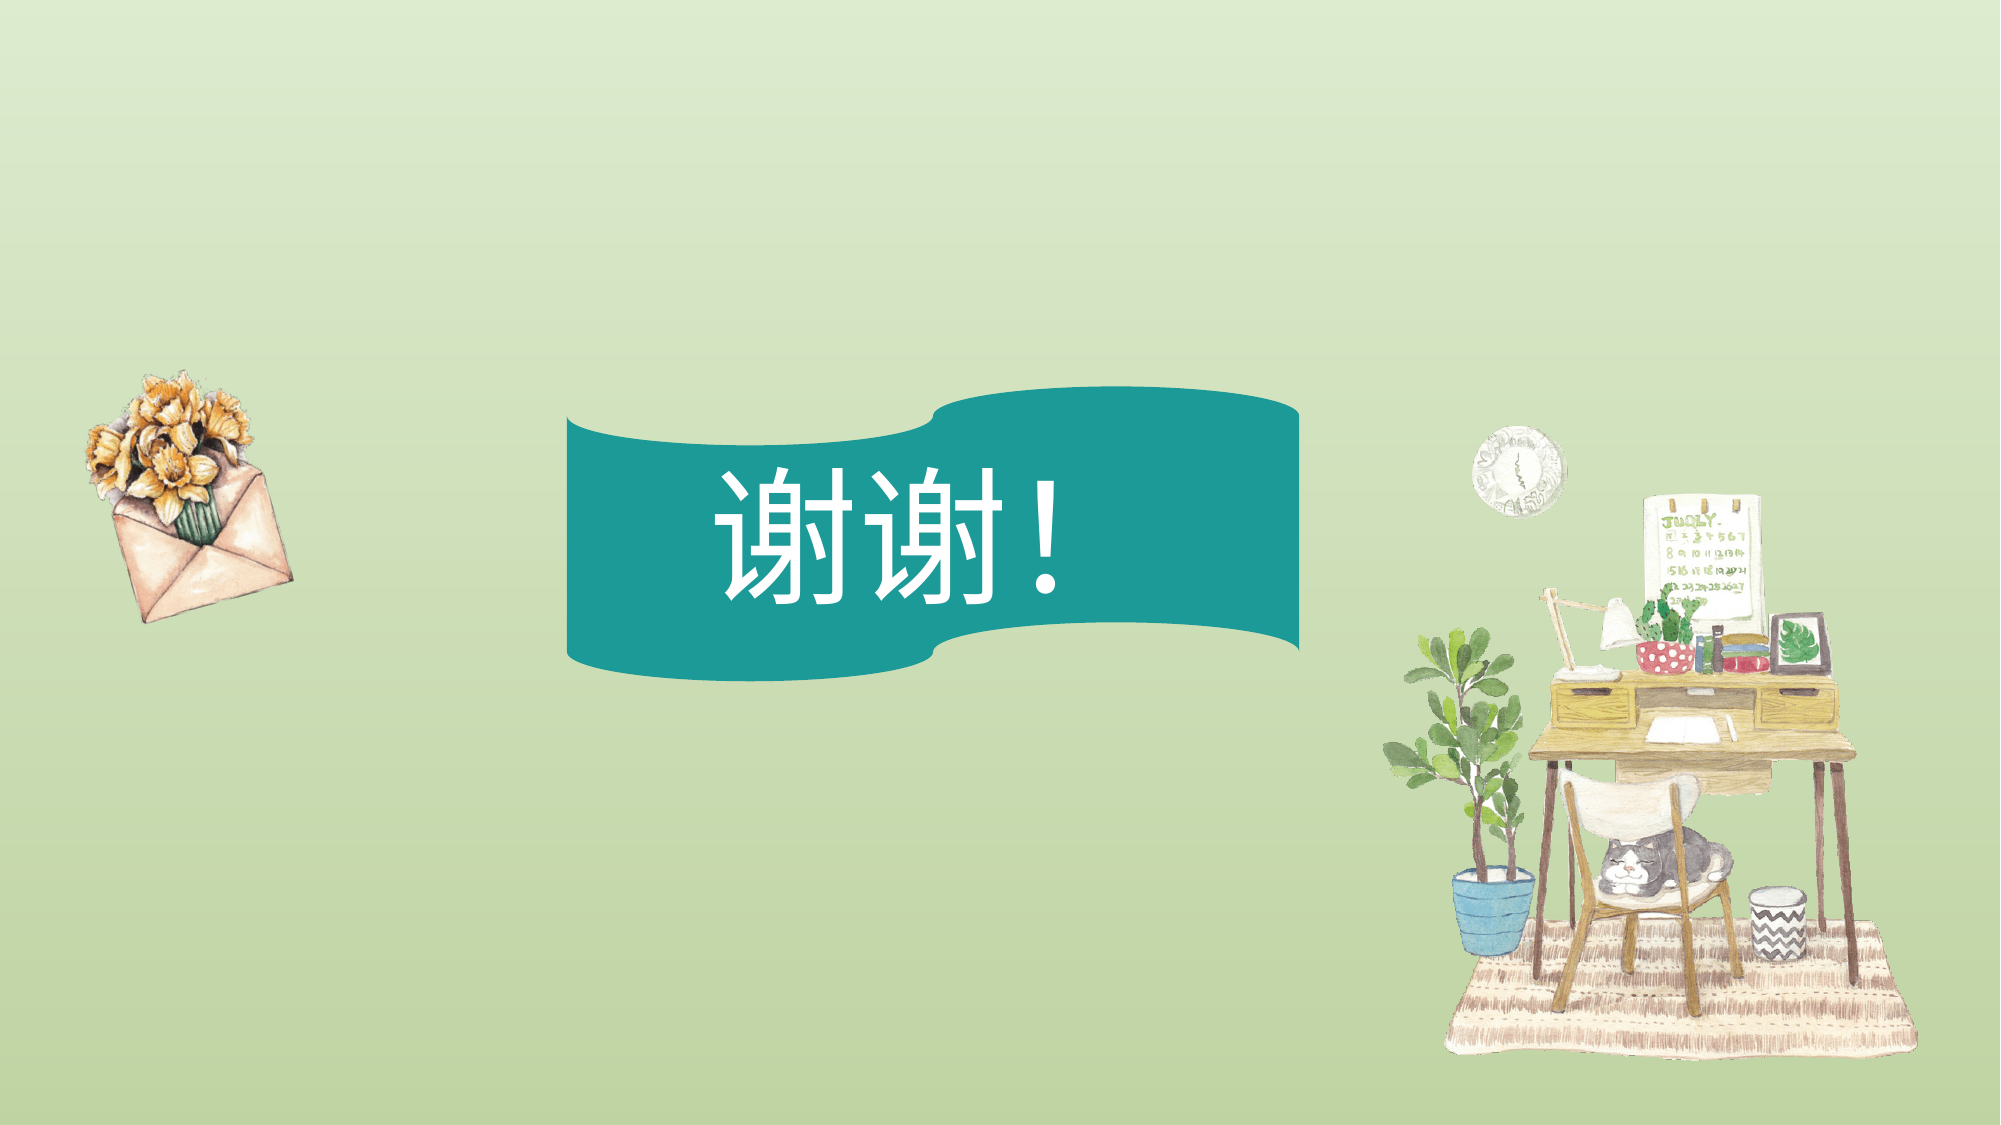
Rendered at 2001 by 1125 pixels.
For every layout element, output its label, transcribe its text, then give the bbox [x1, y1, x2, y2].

picture [1, 253, 350, 641]
text_box 谢谢！ [565, 385, 1301, 683]
picture [1370, 401, 1952, 1069]
